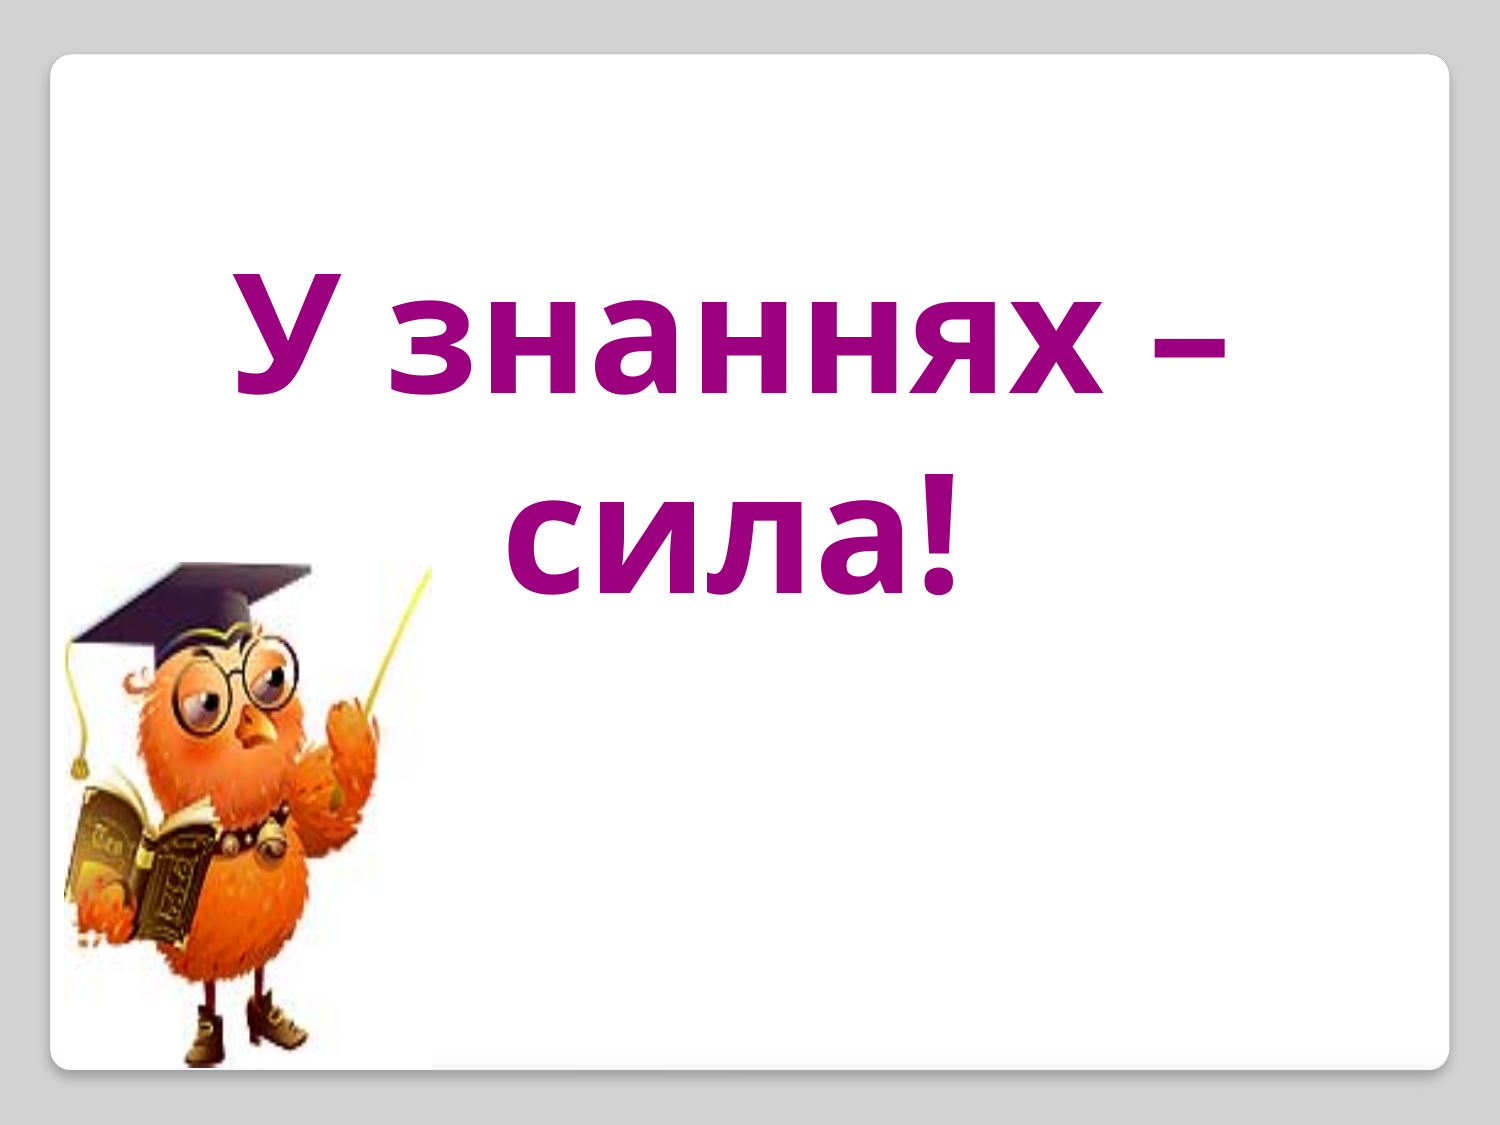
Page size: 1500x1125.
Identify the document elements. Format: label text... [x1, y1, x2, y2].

picture [64, 562, 432, 1069]
text_box У знаннях – сила! [100, 219, 1365, 635]
